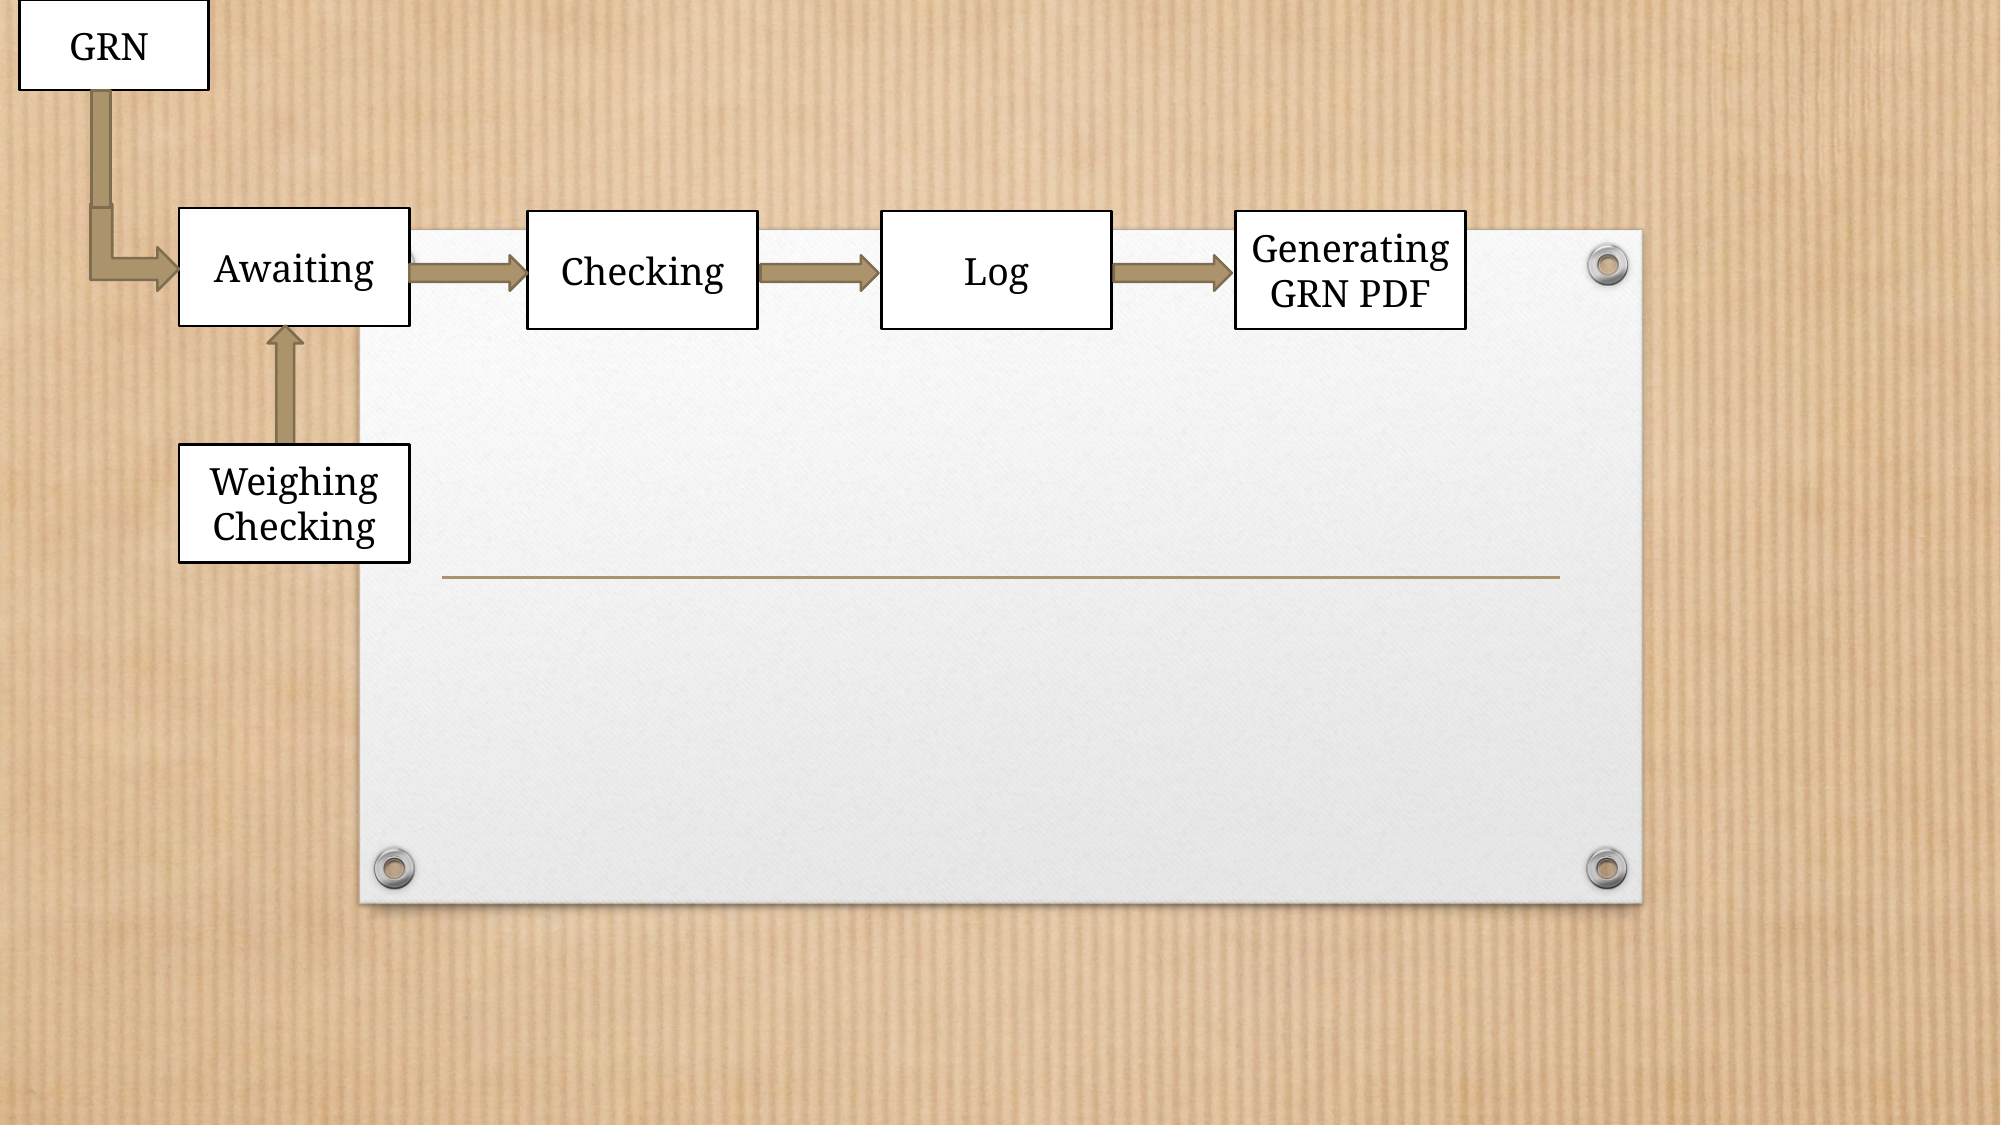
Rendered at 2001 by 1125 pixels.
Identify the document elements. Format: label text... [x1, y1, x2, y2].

picture [0, 0, 2001, 1125]
text_box [89, 202, 180, 292]
text_box Generating GRN PDF [1234, 210, 1467, 330]
text_box [1112, 254, 1233, 292]
text_box [408, 254, 529, 292]
text_box GRN [18, 0, 210, 91]
text_box Weighing Checking [178, 443, 411, 564]
text_box Checking [526, 210, 759, 330]
text_box [266, 324, 305, 443]
text_box Awaiting [178, 207, 411, 327]
text_box [759, 254, 880, 292]
text_box Log [880, 210, 1113, 330]
text_box [90, 89, 112, 209]
